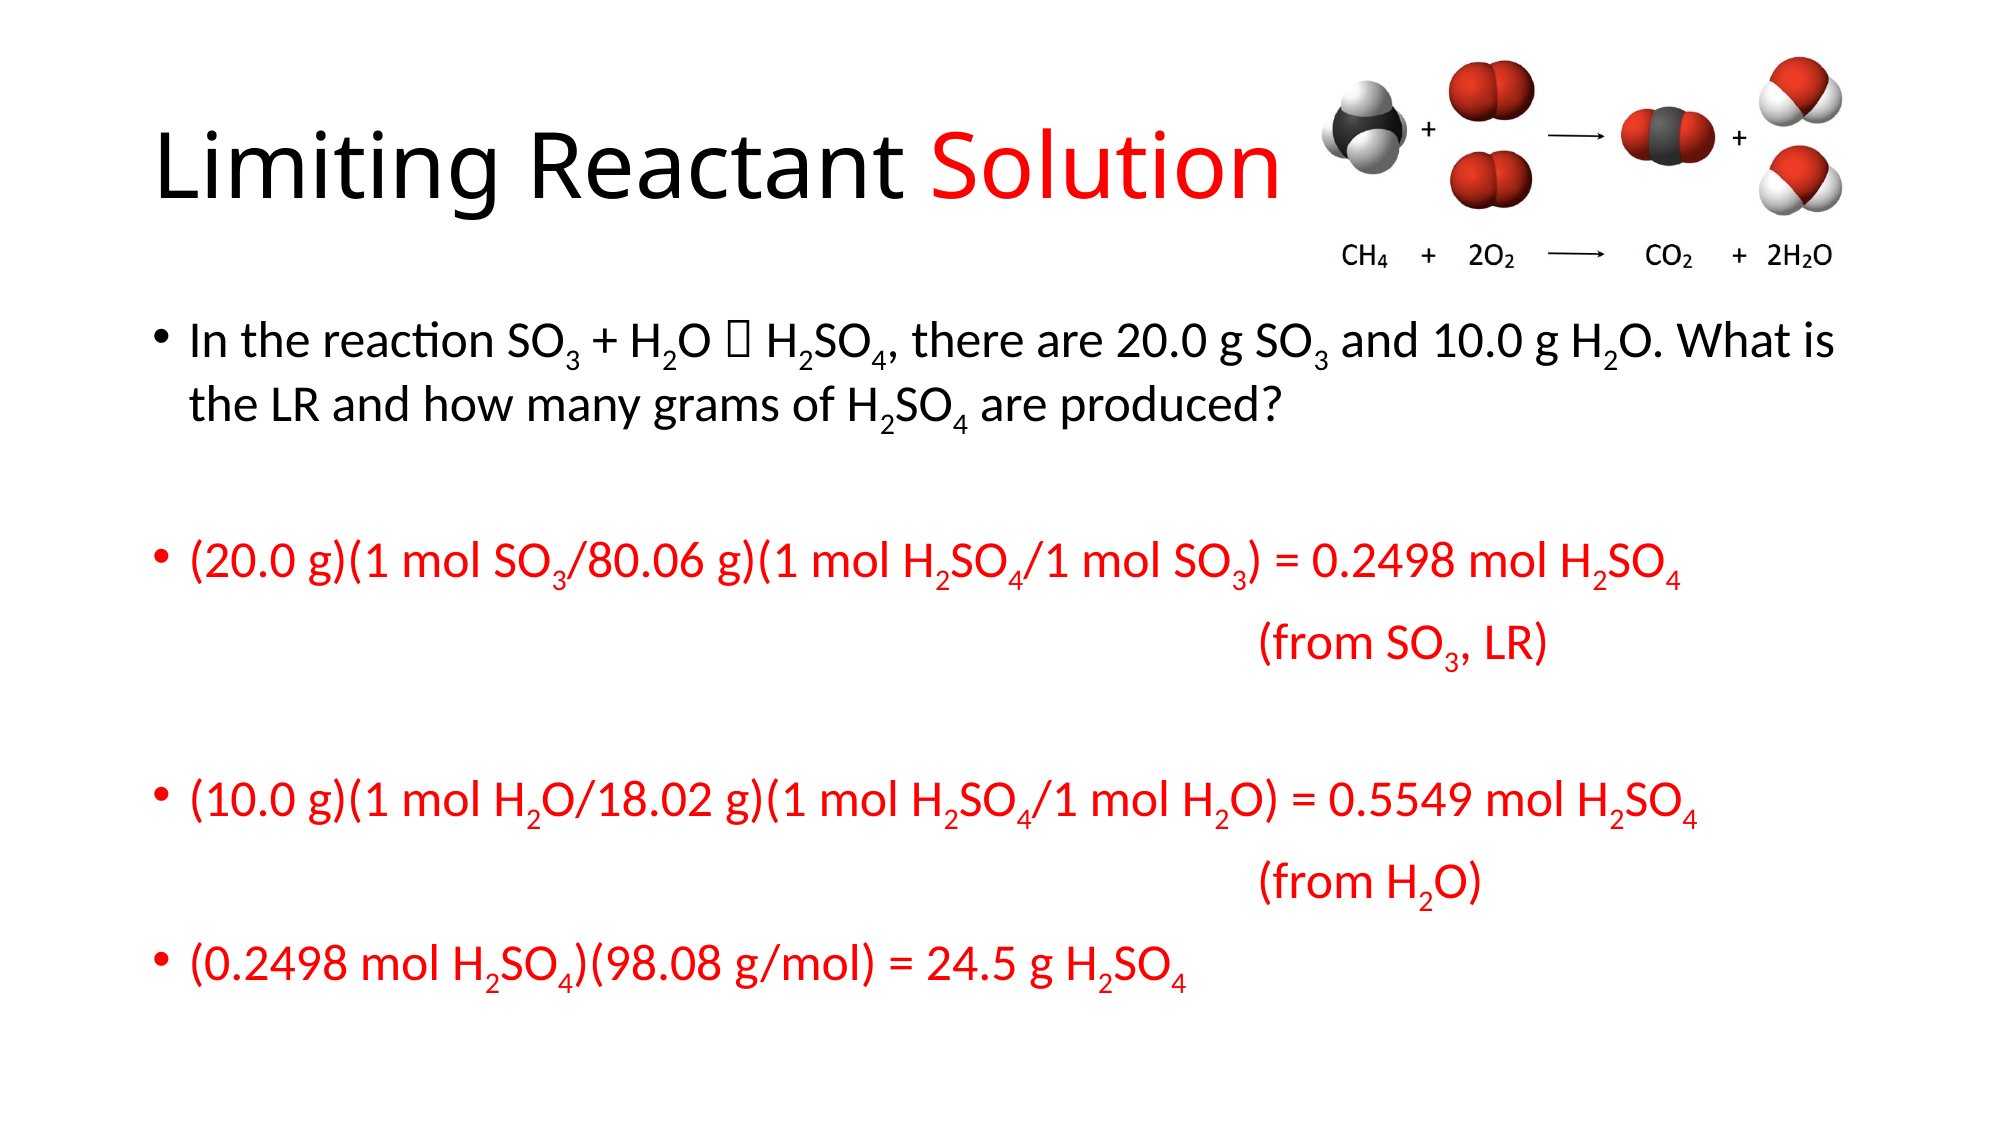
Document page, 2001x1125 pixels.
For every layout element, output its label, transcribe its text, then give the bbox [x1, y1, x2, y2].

list In the reaction SO3 + H2O  H2SO4, there are 20.0 g SO3 and 10.0 g H2O. What is the LR and how many grams of H2SO4 are produced? (20.0 g)(1 mol SO3/80.06 g)(1 mol H2SO4/1 mol SO3) = 0.2498 mol H2SO4 (from SO3, LR) (10.0 g)(1 mol H2O/18.02 g)(1 mol H2SO4/1 mol H2O) = 0.5549 mol H2SO4 (from H2O) (0.2498 mol H2SO4)(98.08 g/mol) = 24.5 g H2SO4 [137, 299, 1863, 1014]
title Limiting Reactant Solution [137, 59, 1309, 278]
picture [1309, 41, 1863, 289]
